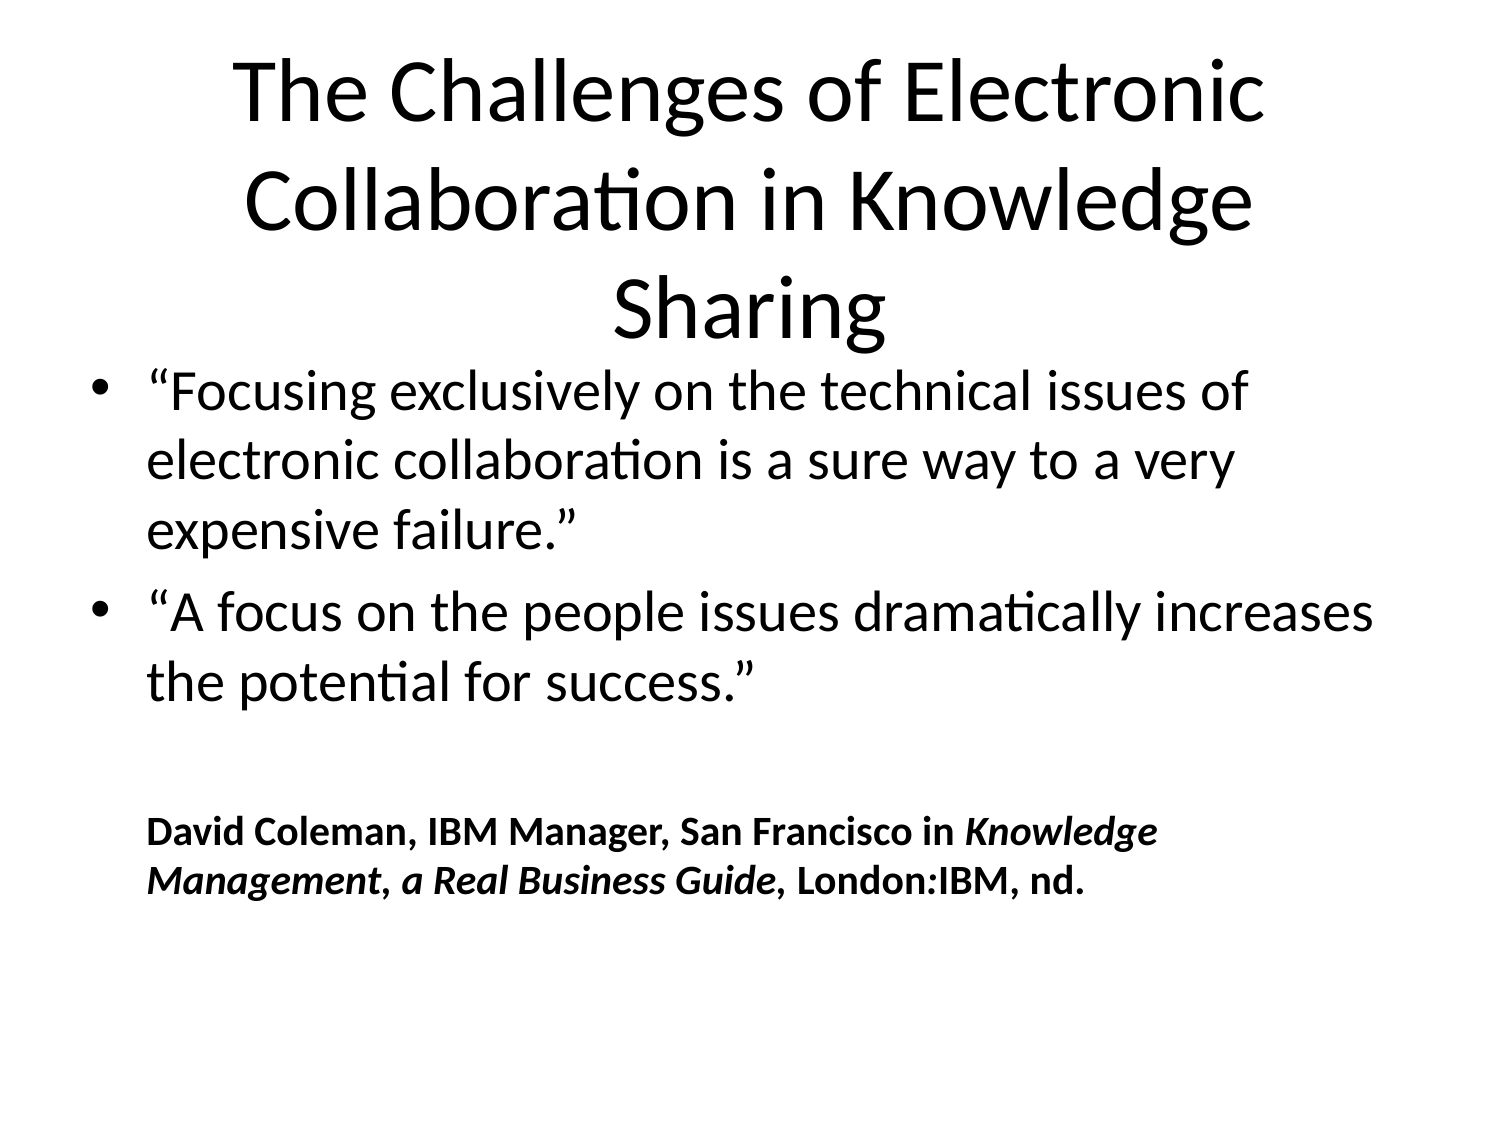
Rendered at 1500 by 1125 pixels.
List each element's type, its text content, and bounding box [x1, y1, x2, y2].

list “Focusing exclusively on the technical issues of electronic collaboration is a sure way to a very expensive failure.” “A focus on the people issues dramatically increases the potential for success.” David Coleman, IBM Manager, San Francisco in Knowledge Management, a Real Business Guide, London:IBM, nd. [75, 262, 1425, 1005]
title The Challenges of Electronic Collaboration in Knowledge Sharing [112, 21, 1388, 262]
